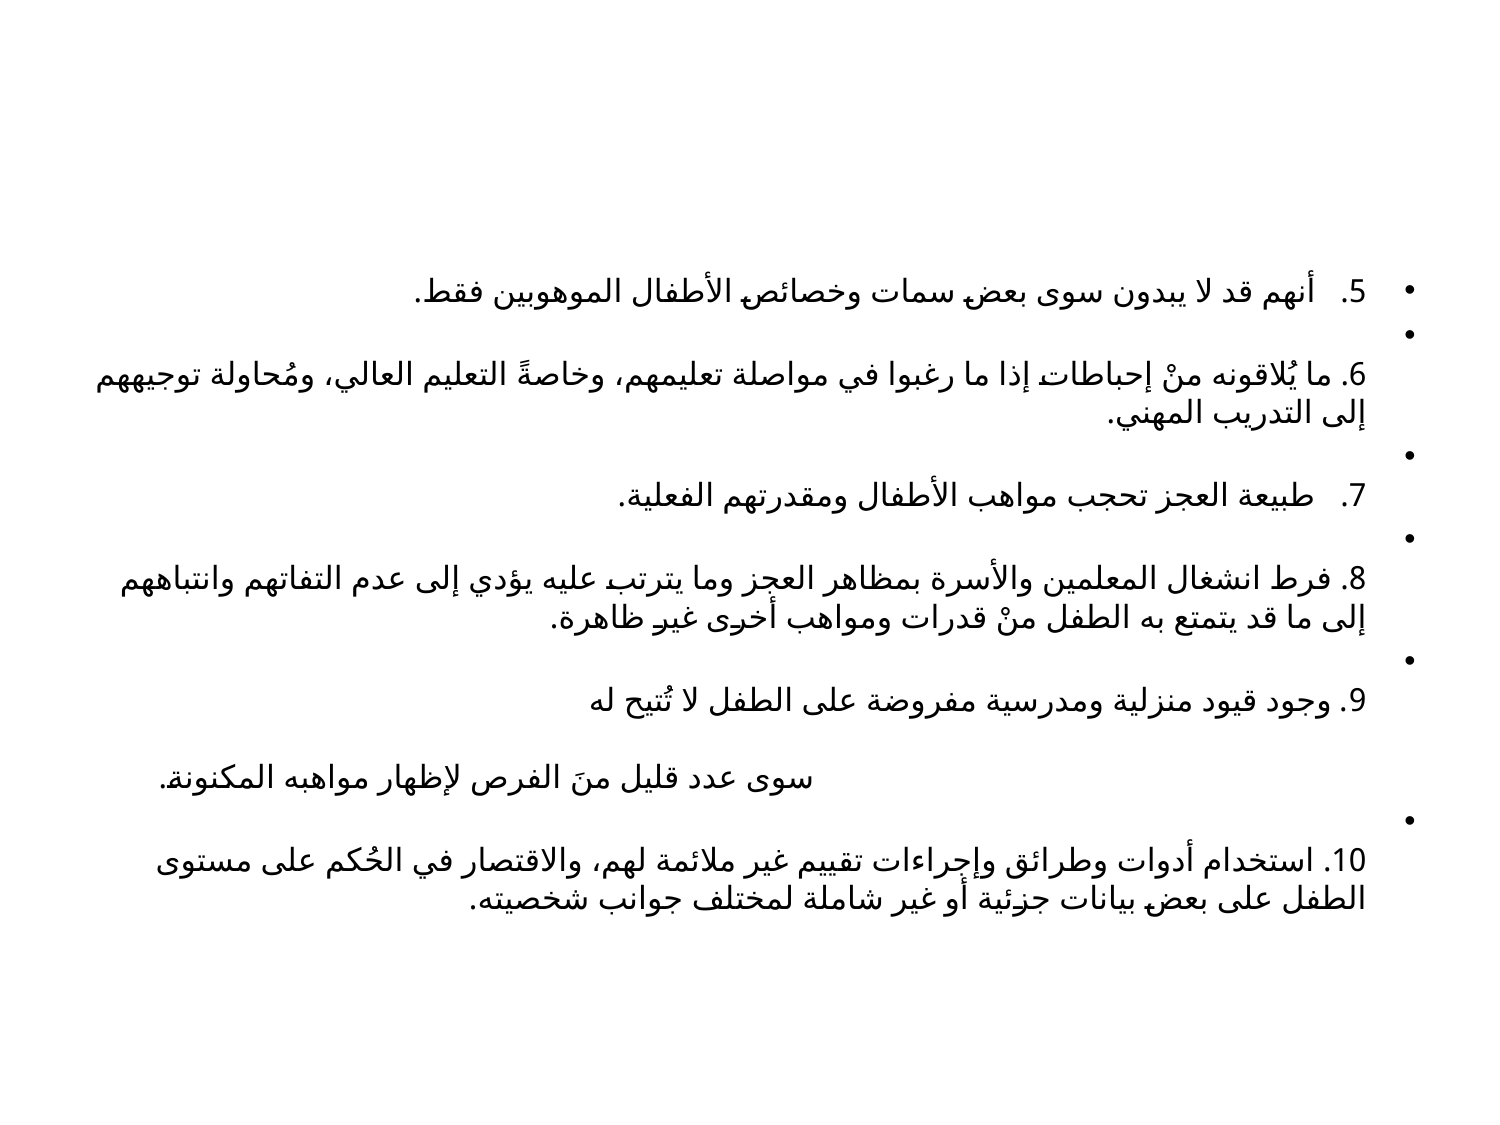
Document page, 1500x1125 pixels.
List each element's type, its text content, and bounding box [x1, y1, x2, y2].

list 5. أنهم قد لا يبدون سوى بعض سمات وخصائص الأطفال الموهوبين فقط. 6. ما يُلاقونه منْ إحباطات إذا ما رغبوا في مواصلة تعليمهم، وخاصةً التعليم العالي، ومُحاولة توجيههم إلى التدريب المهني. 7. طبيعة العجز تحجب مواهب الأطفال ومقدرتهم الفعلية. 8. فرط انشغال المعلمين والأسرة بمظاهر العجز وما يترتب عليه يؤدي إلى عدم التفاتهم وانتباههم إلى ما قد يتمتع به الطفل منْ قدرات ومواهب أخرى غير ظاهرة. 9. وجود قيود منزلية ومدرسية مفروضة على الطفل لا تُتيح له سوى عدد قليل منَ الفرص لإظهار مواهبه المكنونة. 10. استخدام أدوات وطرائق وإجراءات تقييم غير ملائمة لهم، والاقتصار في الحُكم على مستوى الطفل على بعض بيانات جزئية أو غير شاملة لمختلف جوانب شخصيته. [75, 262, 1425, 1005]
